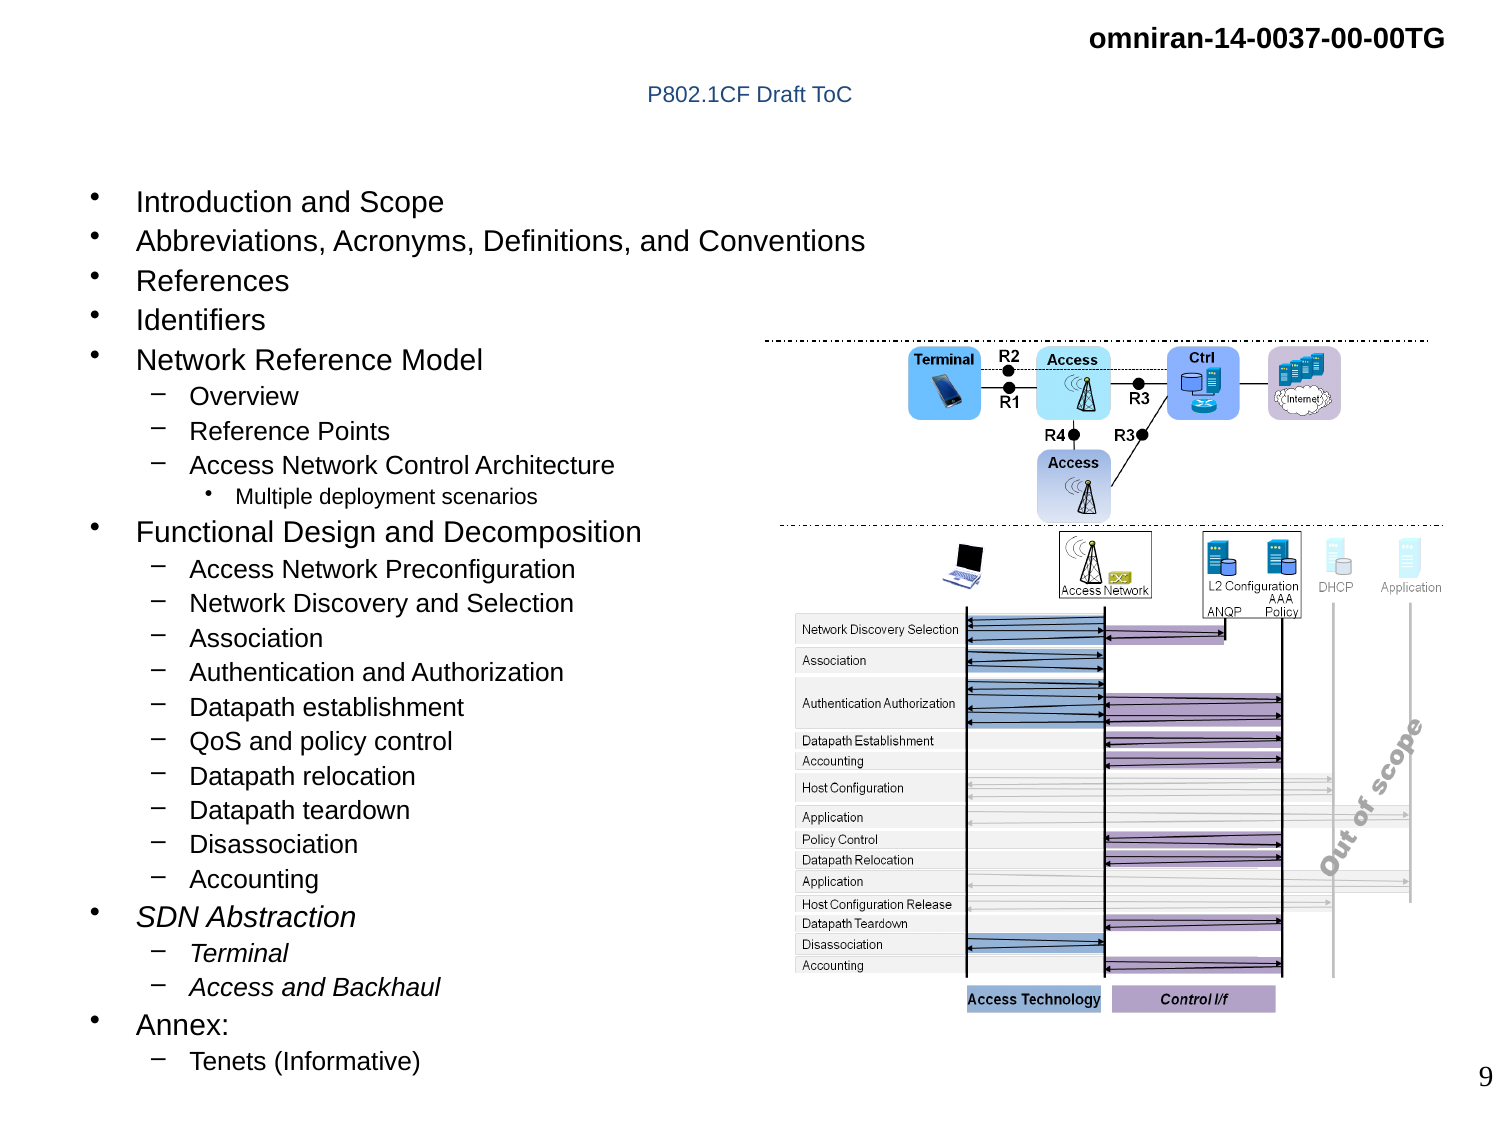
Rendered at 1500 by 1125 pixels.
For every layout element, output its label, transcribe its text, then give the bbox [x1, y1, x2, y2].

title P802.1CF Draft ToC [75, 45, 1425, 142]
list Introduction and Scope Abbreviations, Acronyms, Definitions, and Conventions References Identifiers Network Reference Model Overview Reference Points Access Network Control Architecture Multiple deployment scenarios Functional Design and Decomposition Access Network Preconfiguration Network Discovery and Selection Association Authentication and Authorization Datapath establishment QoS and policy control Datapath relocation Datapath teardown Disassociation Accounting SDN Abstraction Terminal Access and Backhaul Annex: Tenets (Informative) [75, 171, 1149, 1087]
picture [793, 529, 1450, 1014]
picture [904, 342, 1341, 524]
